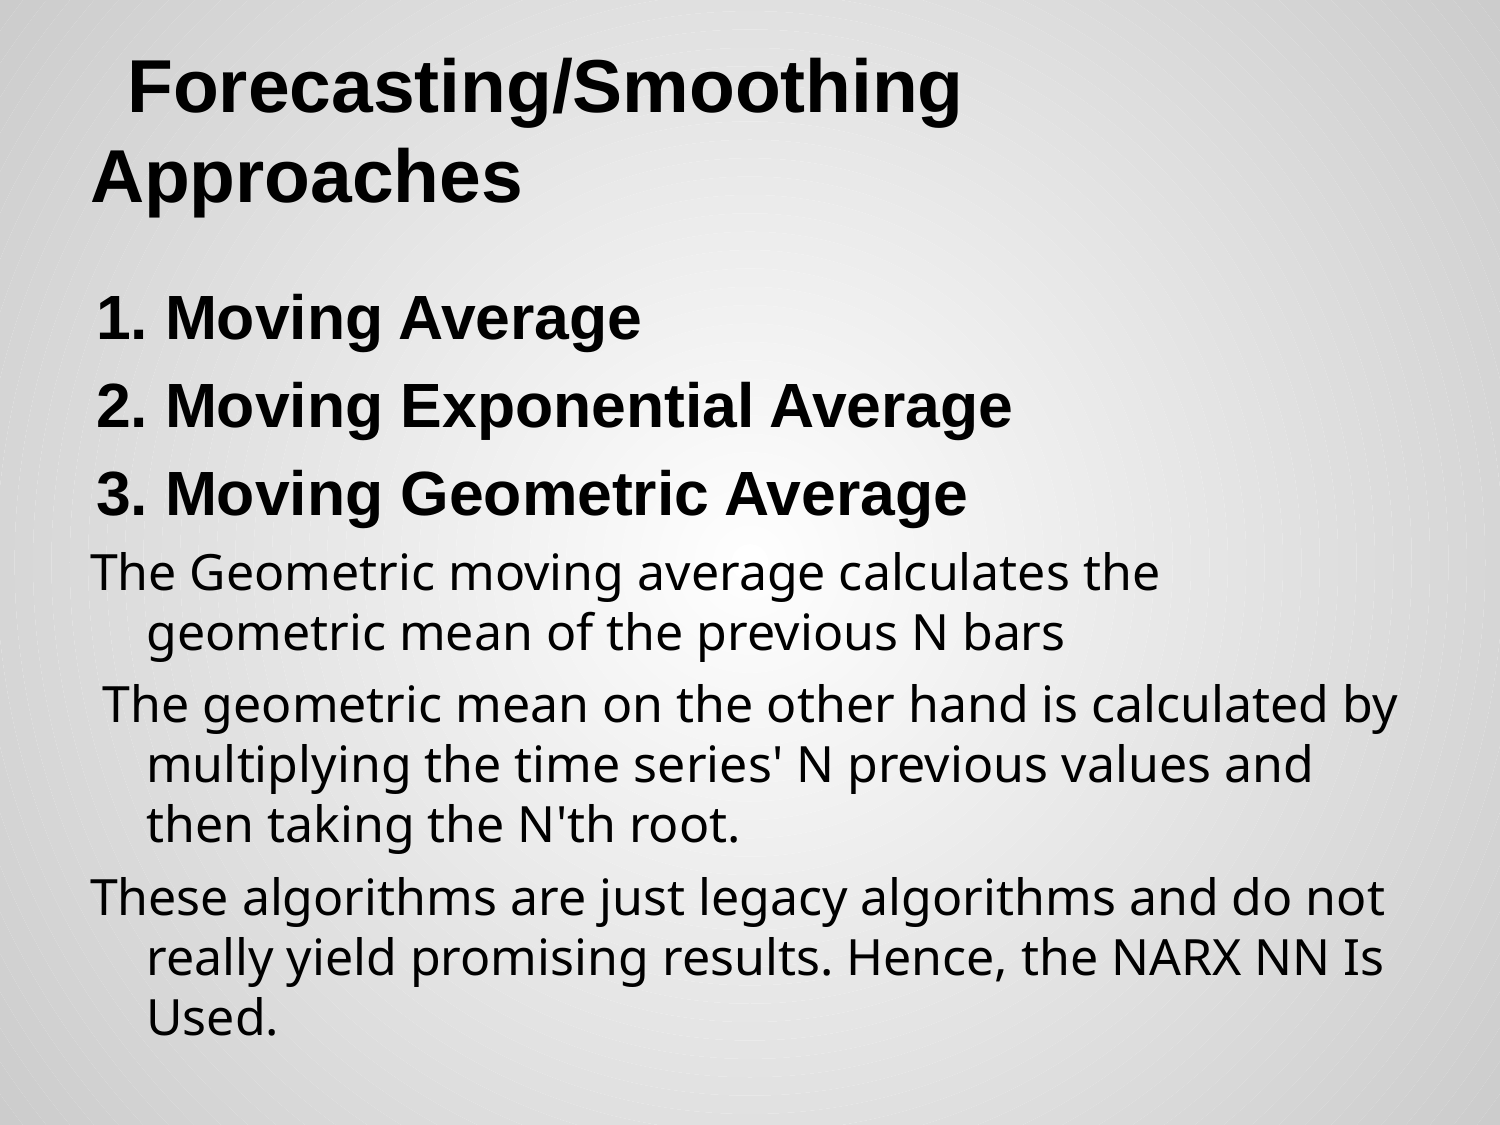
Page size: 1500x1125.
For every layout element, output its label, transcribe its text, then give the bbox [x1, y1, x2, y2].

list Moving Average Moving Exponential Average Moving Geometric Average The Geometric moving average calculates the geometric mean of the previous N bars The geometric mean on the other hand is calculated by multiplying the time series' N previous values and then taking the N'th root. These algorithms are just legacy algorithms and do not really yield promising results. Hence, the NARX NN Is Used. [75, 262, 1425, 1078]
title Forecasting/Smoothing Approaches [75, 45, 1425, 233]
